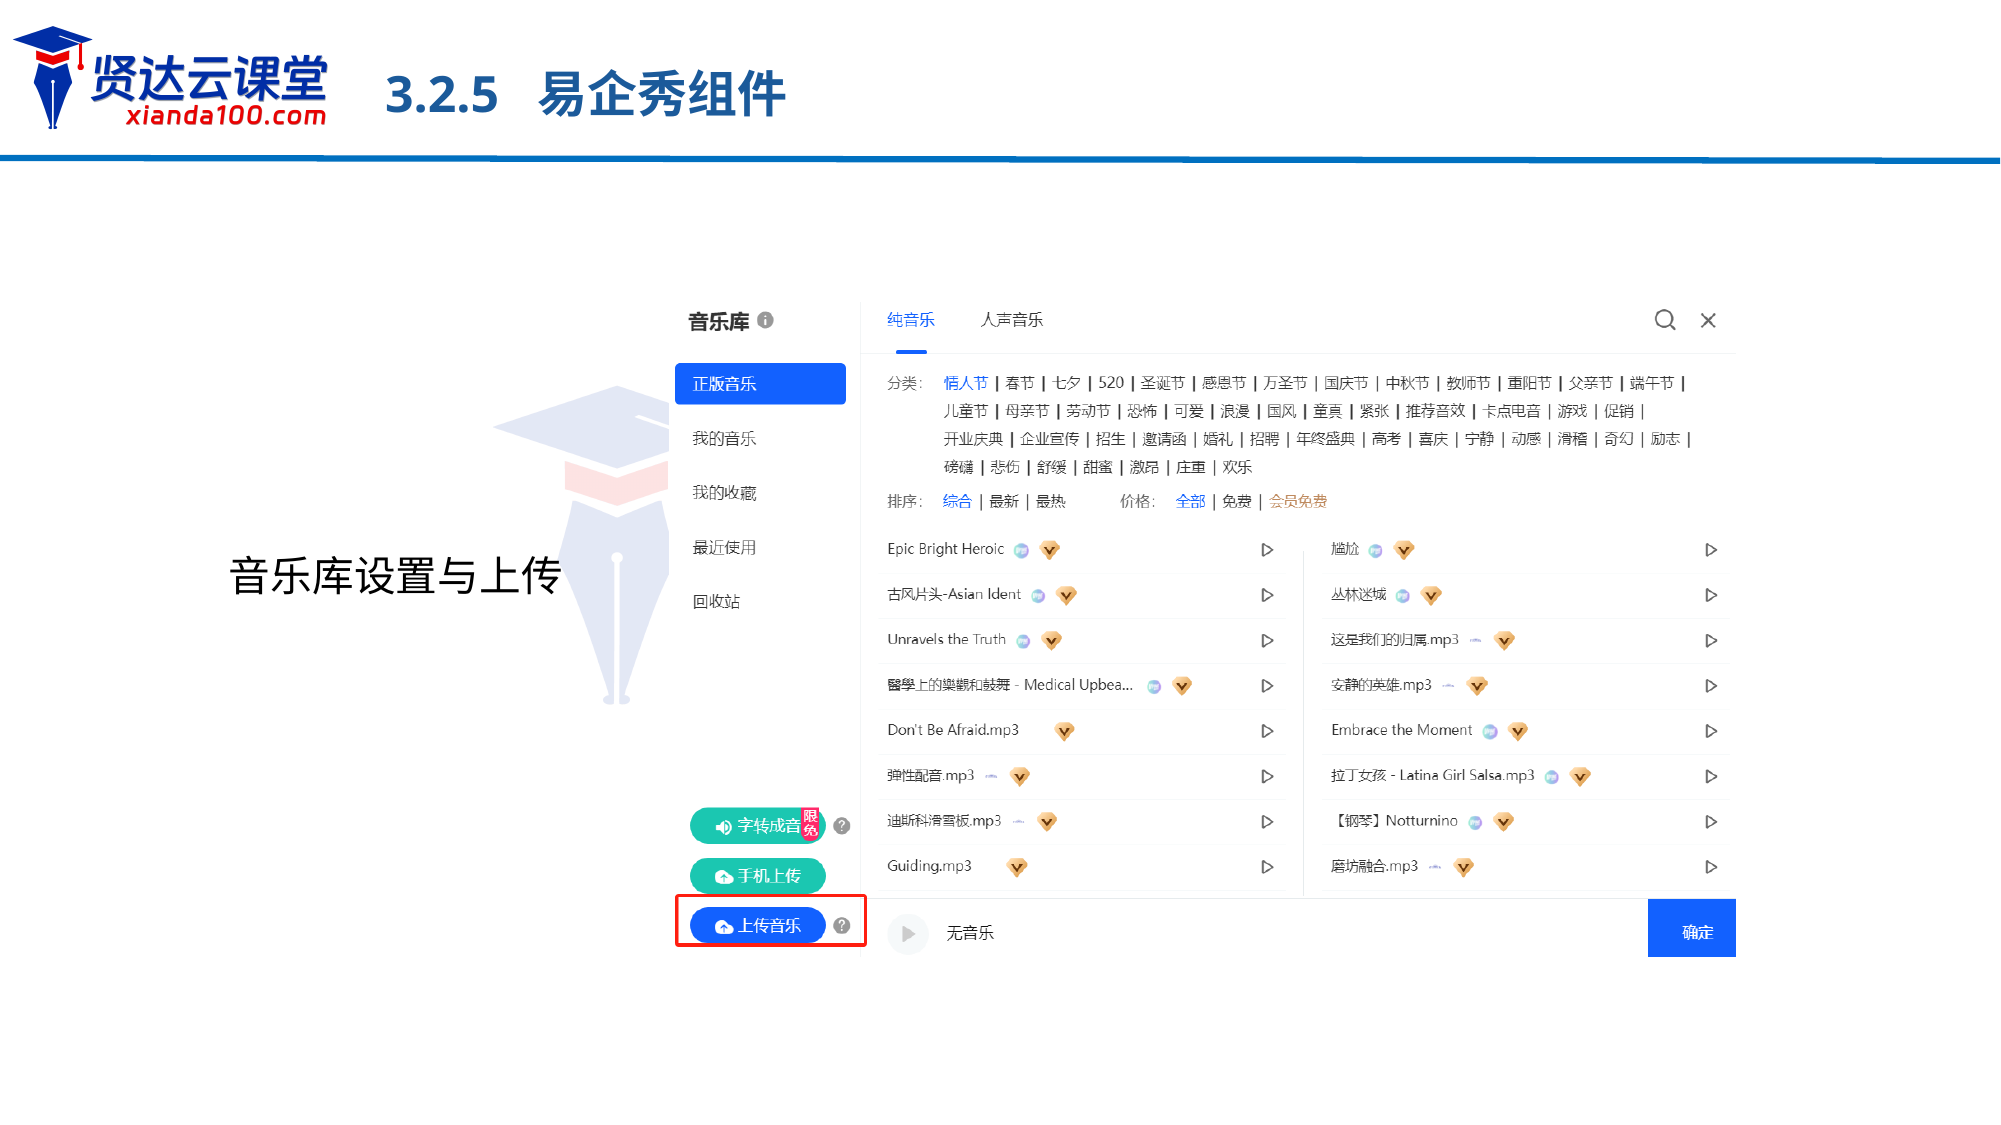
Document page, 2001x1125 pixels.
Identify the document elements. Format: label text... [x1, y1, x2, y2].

text_box 音乐库设置与上传 [139, 527, 604, 619]
picture [669, 302, 1736, 957]
text_box 3.2.5 易企秀组件 [370, 54, 1007, 130]
picture [0, 7, 353, 155]
